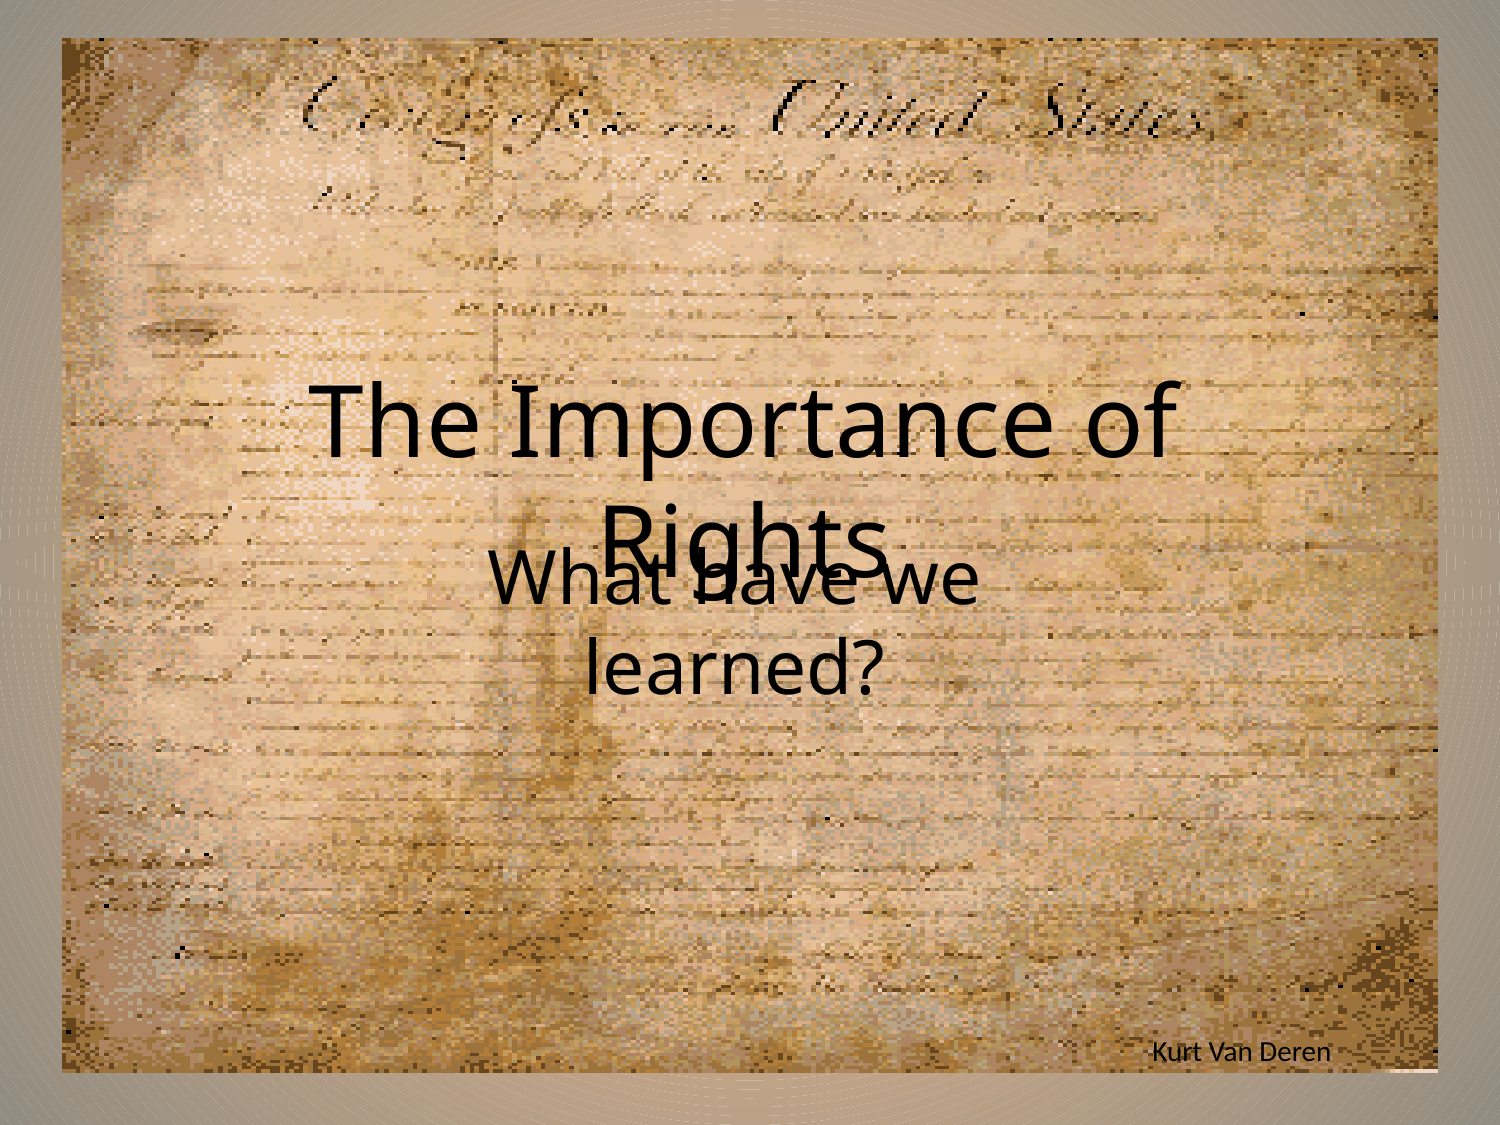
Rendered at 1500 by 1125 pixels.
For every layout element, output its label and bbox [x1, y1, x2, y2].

picture [62, 38, 1438, 1074]
